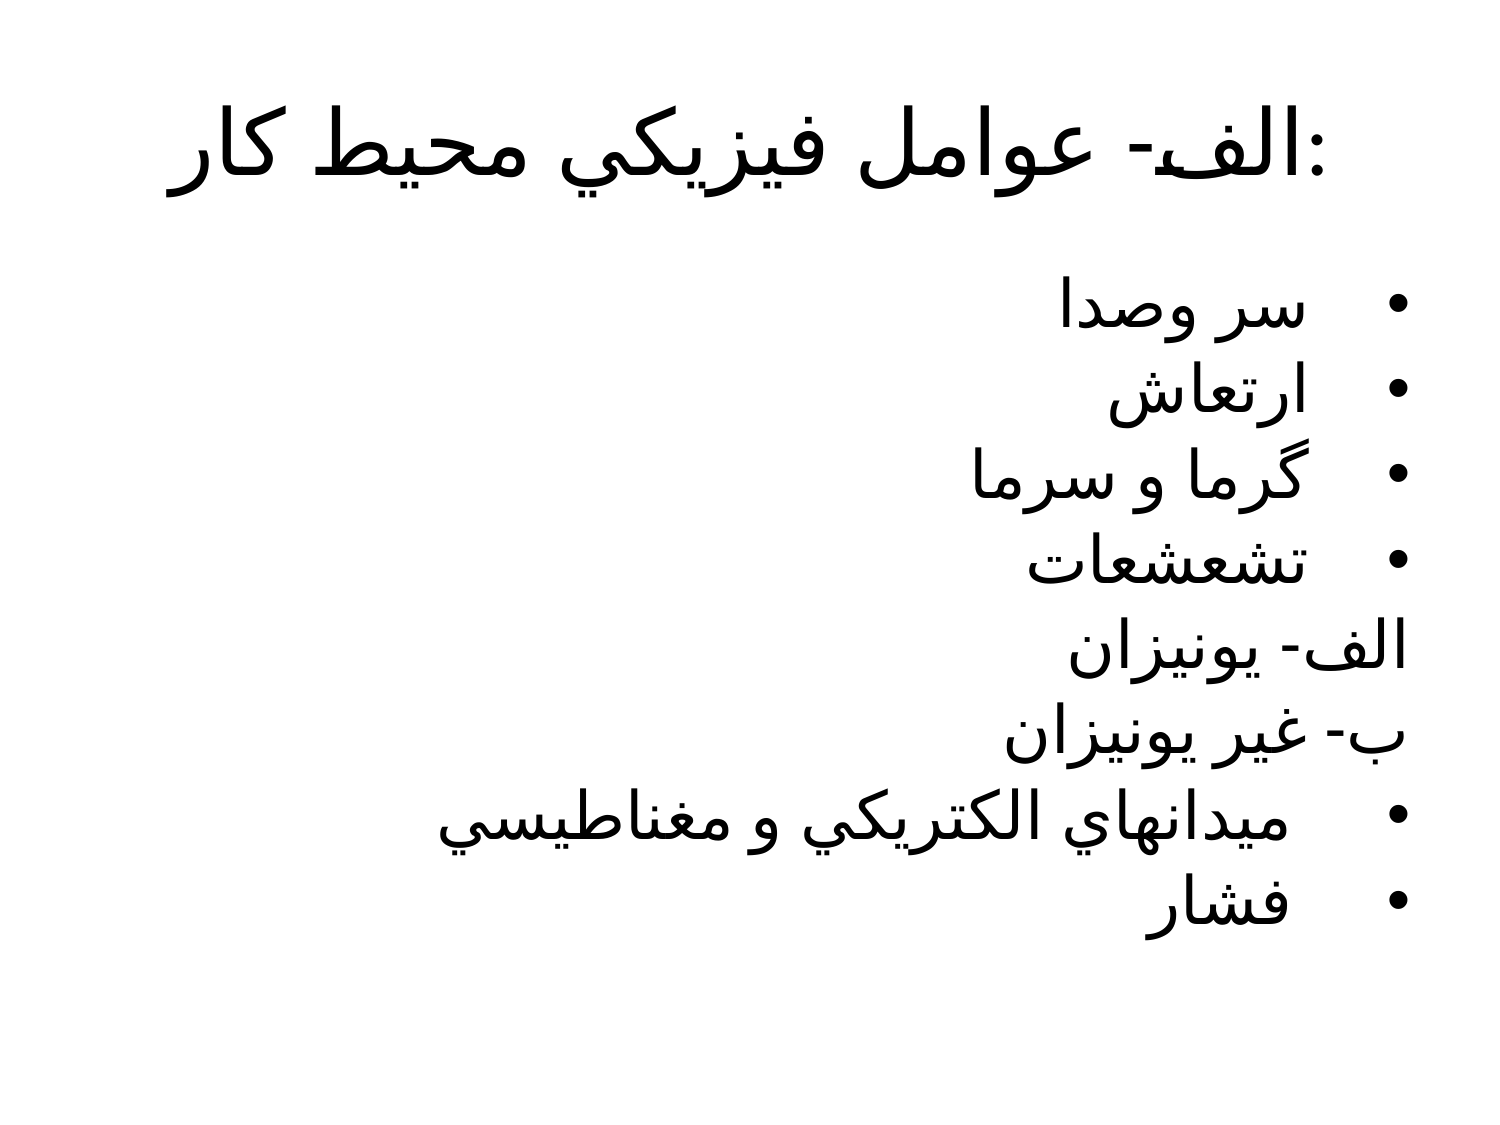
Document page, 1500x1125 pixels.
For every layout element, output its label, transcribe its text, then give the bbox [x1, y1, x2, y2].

title الف- عوامل فيزيكي محيط كار: [75, 45, 1425, 233]
list سر وصدا ارتعاش گرما و سرما تشعشعات الف- يونيزان ب- غير يونيزان ميدانهاي الكتريكي و مغناطيسي فشار [75, 262, 1425, 1005]
